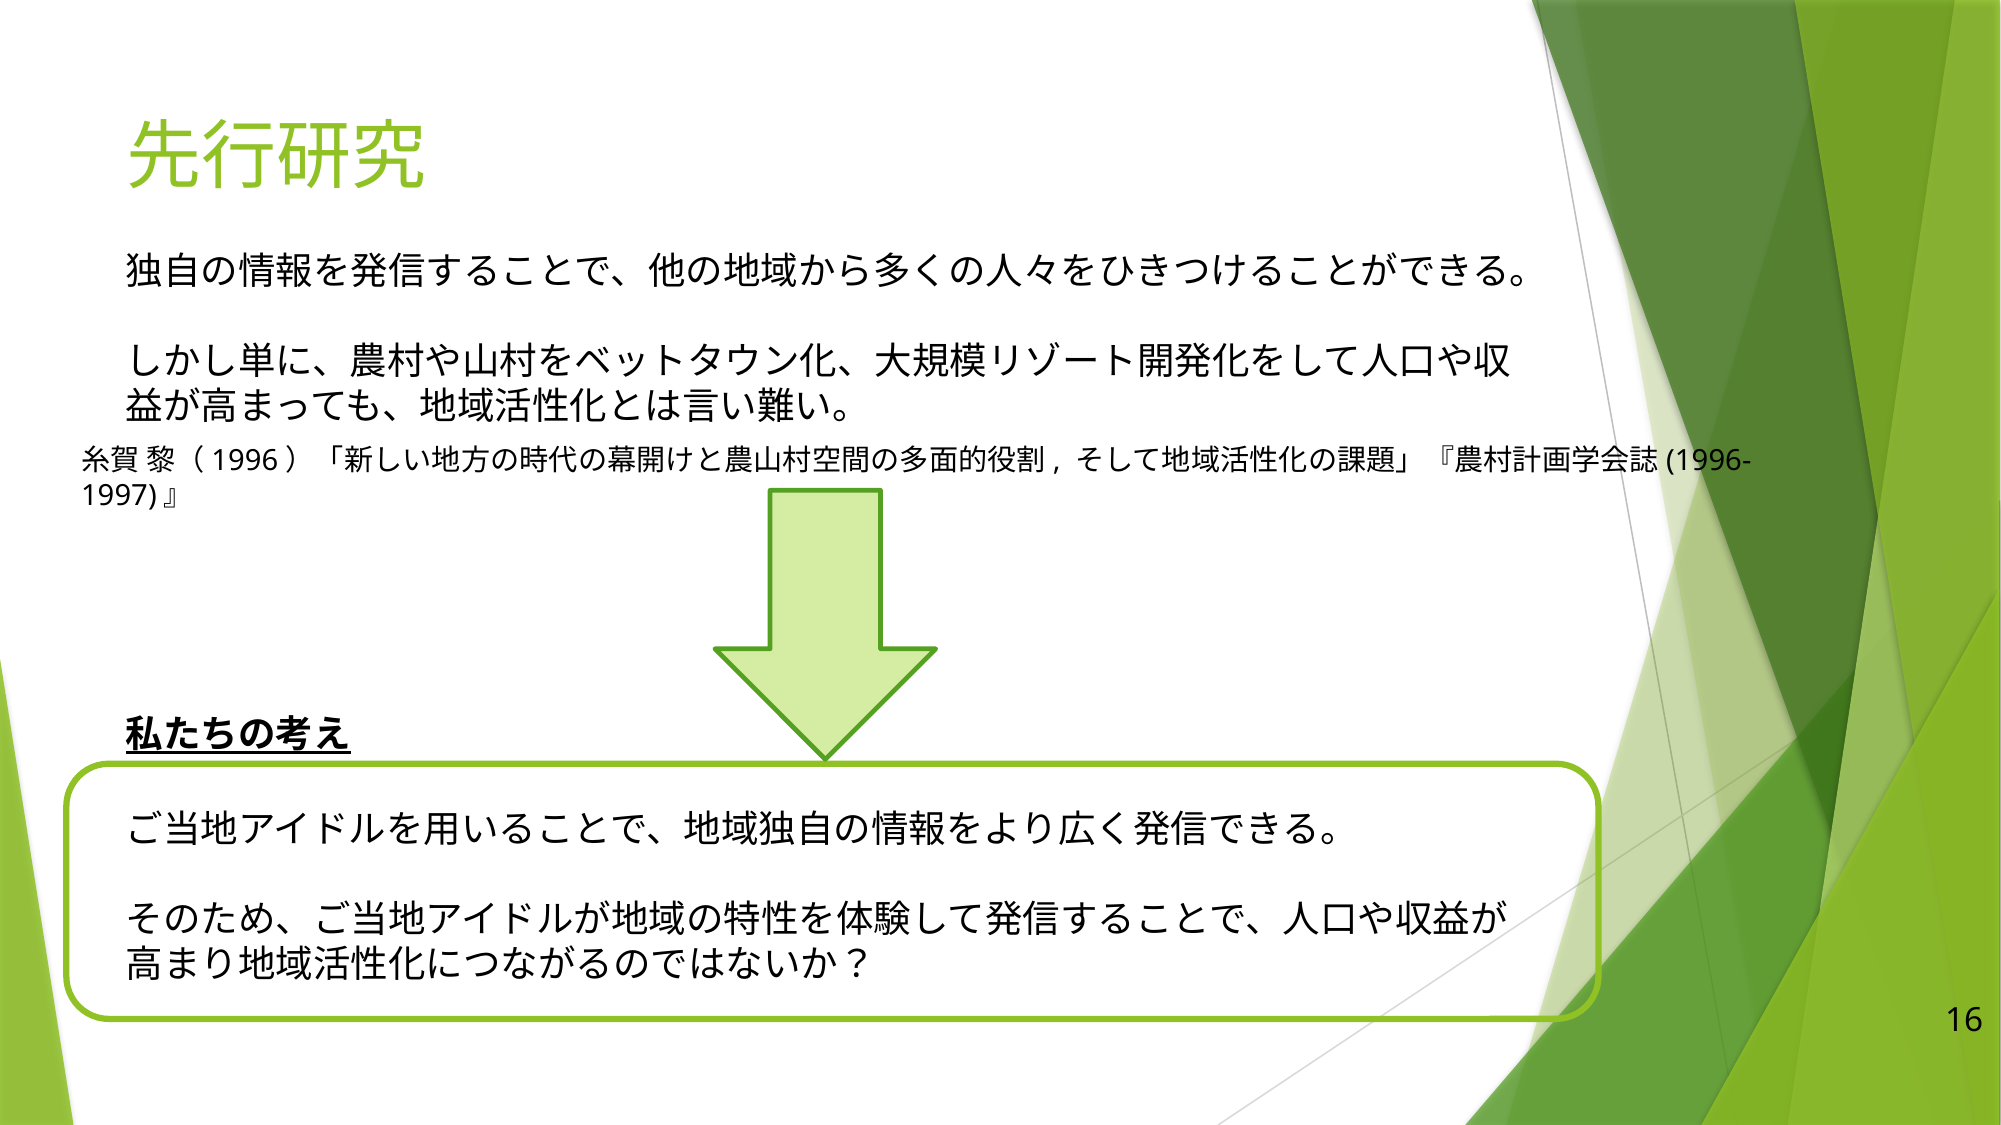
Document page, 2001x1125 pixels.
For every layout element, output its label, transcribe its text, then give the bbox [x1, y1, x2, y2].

title 先行研究 [111, 99, 1522, 317]
text_box [713, 519, 938, 761]
text_box 独自の情報を発信することで、他の地域から多くの人々をひきつけることができる。 しかし単に、農村や山村をベットタウン化、大規模リゾート開発化をして人口や収益が高まっても、地域活性化とは言い難い。 [111, 239, 1554, 434]
text_box 私たちの考え [111, 703, 490, 762]
text_box 糸賀 黎（1996）「新しい地方の時代の幕開けと農山村空間の多面的役割, そして地域活性化の課題」『農村計画学会誌(1996-1997)』 [66, 434, 1868, 519]
slide_number 16 [1886, 991, 1999, 1051]
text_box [65, 763, 1599, 1020]
